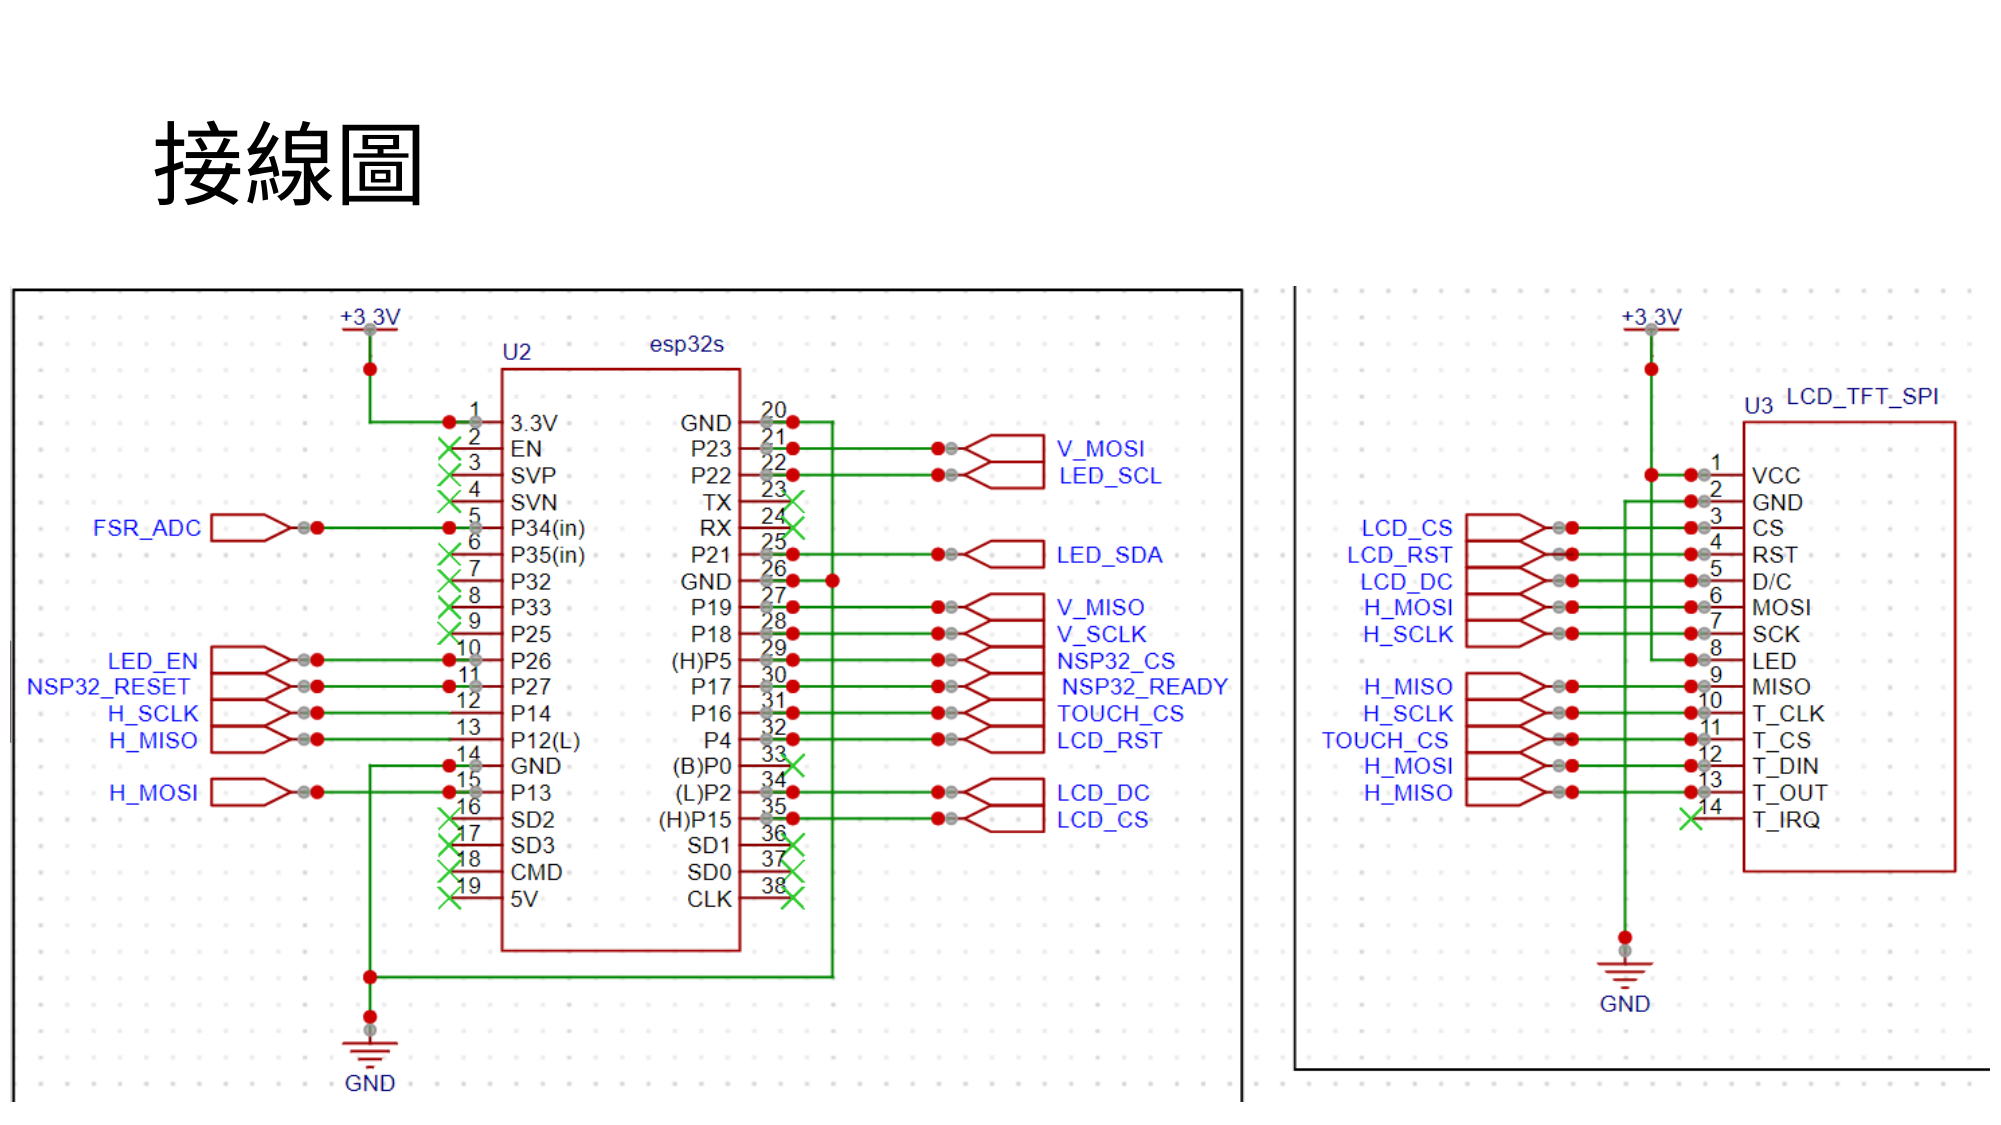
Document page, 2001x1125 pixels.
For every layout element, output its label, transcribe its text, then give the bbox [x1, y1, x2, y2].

title 接線圖 [137, 59, 1863, 278]
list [10, 286, 1990, 1102]
